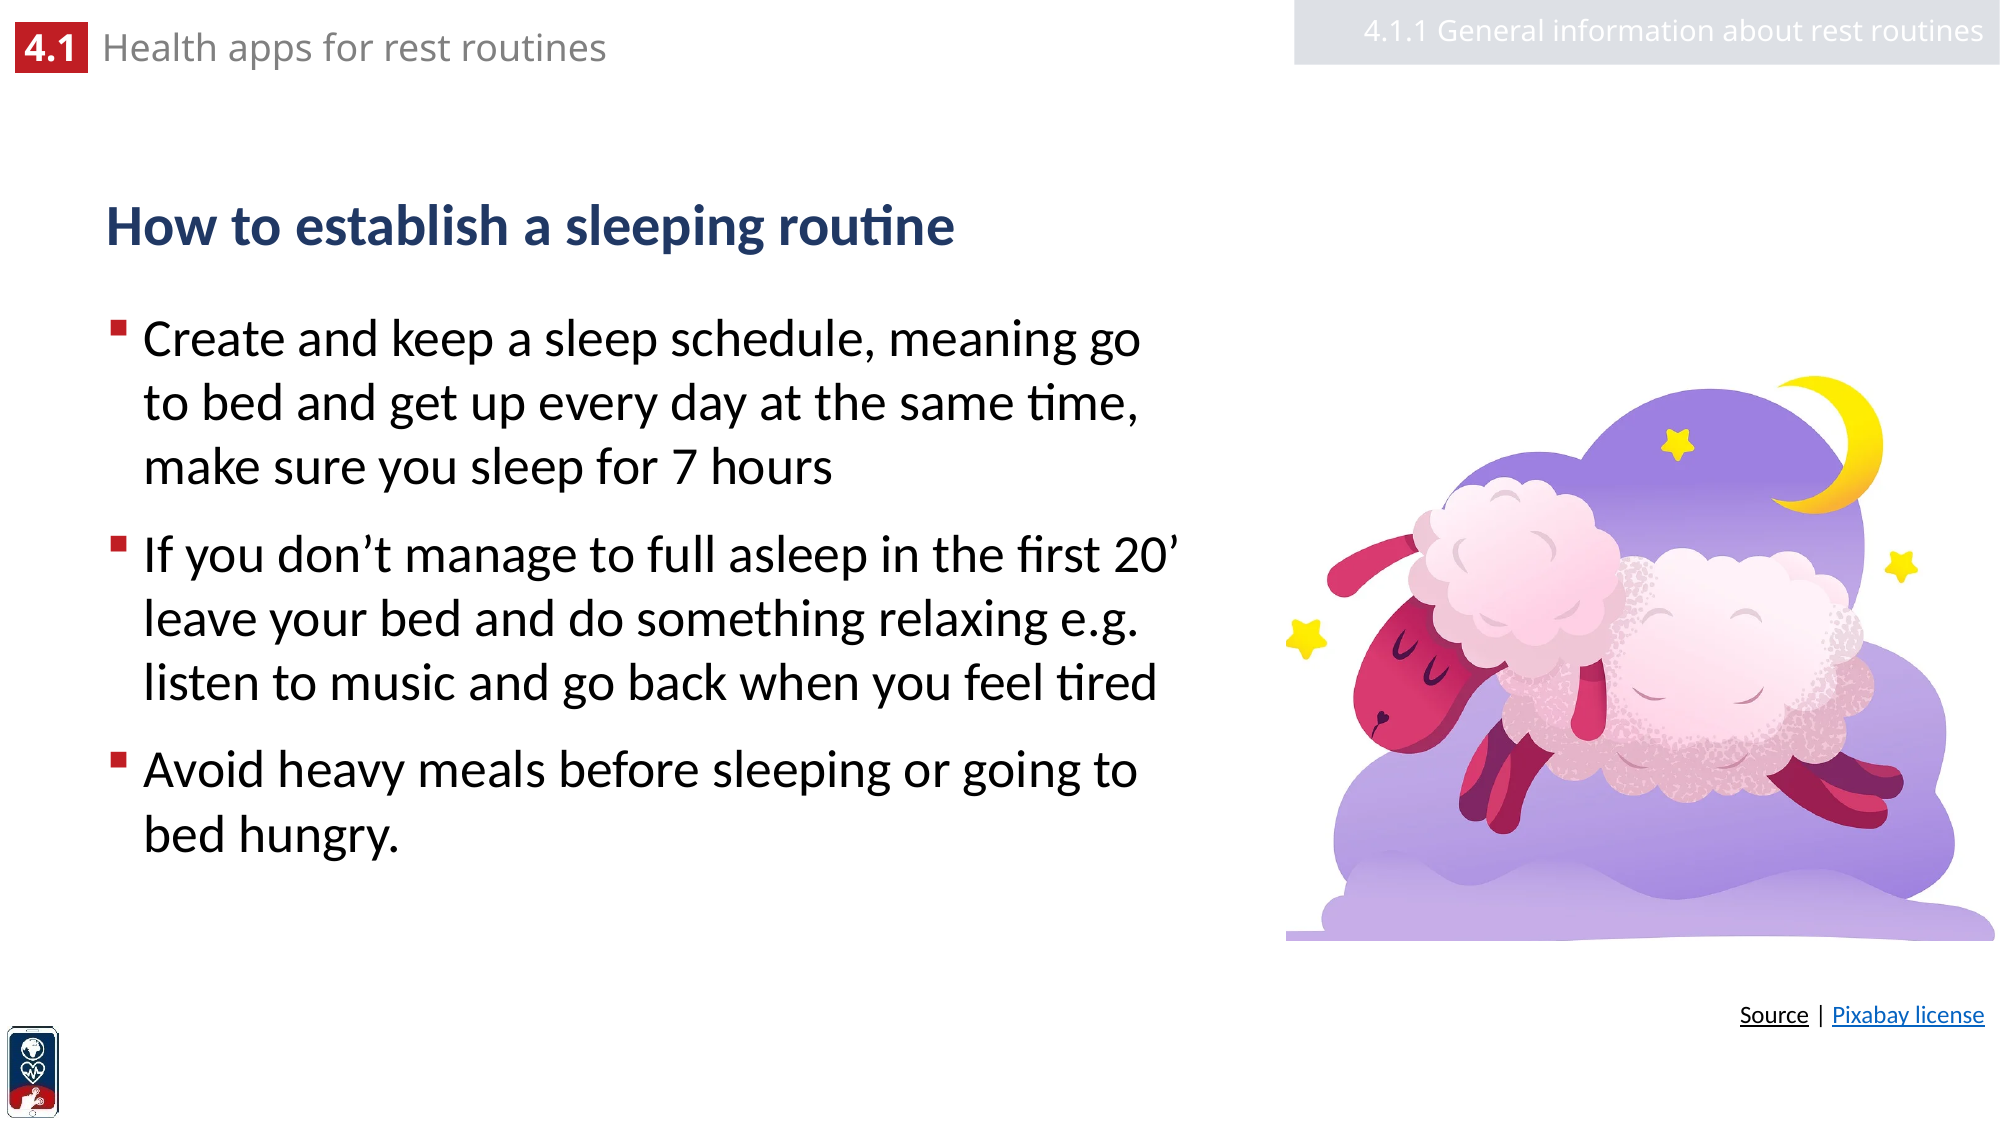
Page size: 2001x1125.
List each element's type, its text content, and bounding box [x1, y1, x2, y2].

list Create and keep a sleep schedule, meaning go to bed and get up every day at the same time, make sure you sleep for 7 hours If you don’t manage to full asleep in the first 20’ leave your bed and do something relaxing e.g. listen to music and go back when you feel tired Avoid heavy meals before sleeping or going to bed hungry. [91, 295, 1199, 926]
picture [1286, 374, 2000, 941]
picture [7, 1026, 59, 1118]
text_box Source | Pixabay license [1604, 991, 2000, 1036]
text_box 4.1.1 General information about rest routines [1294, 0, 2000, 65]
title How to establish a sleeping routine [91, 177, 1906, 277]
